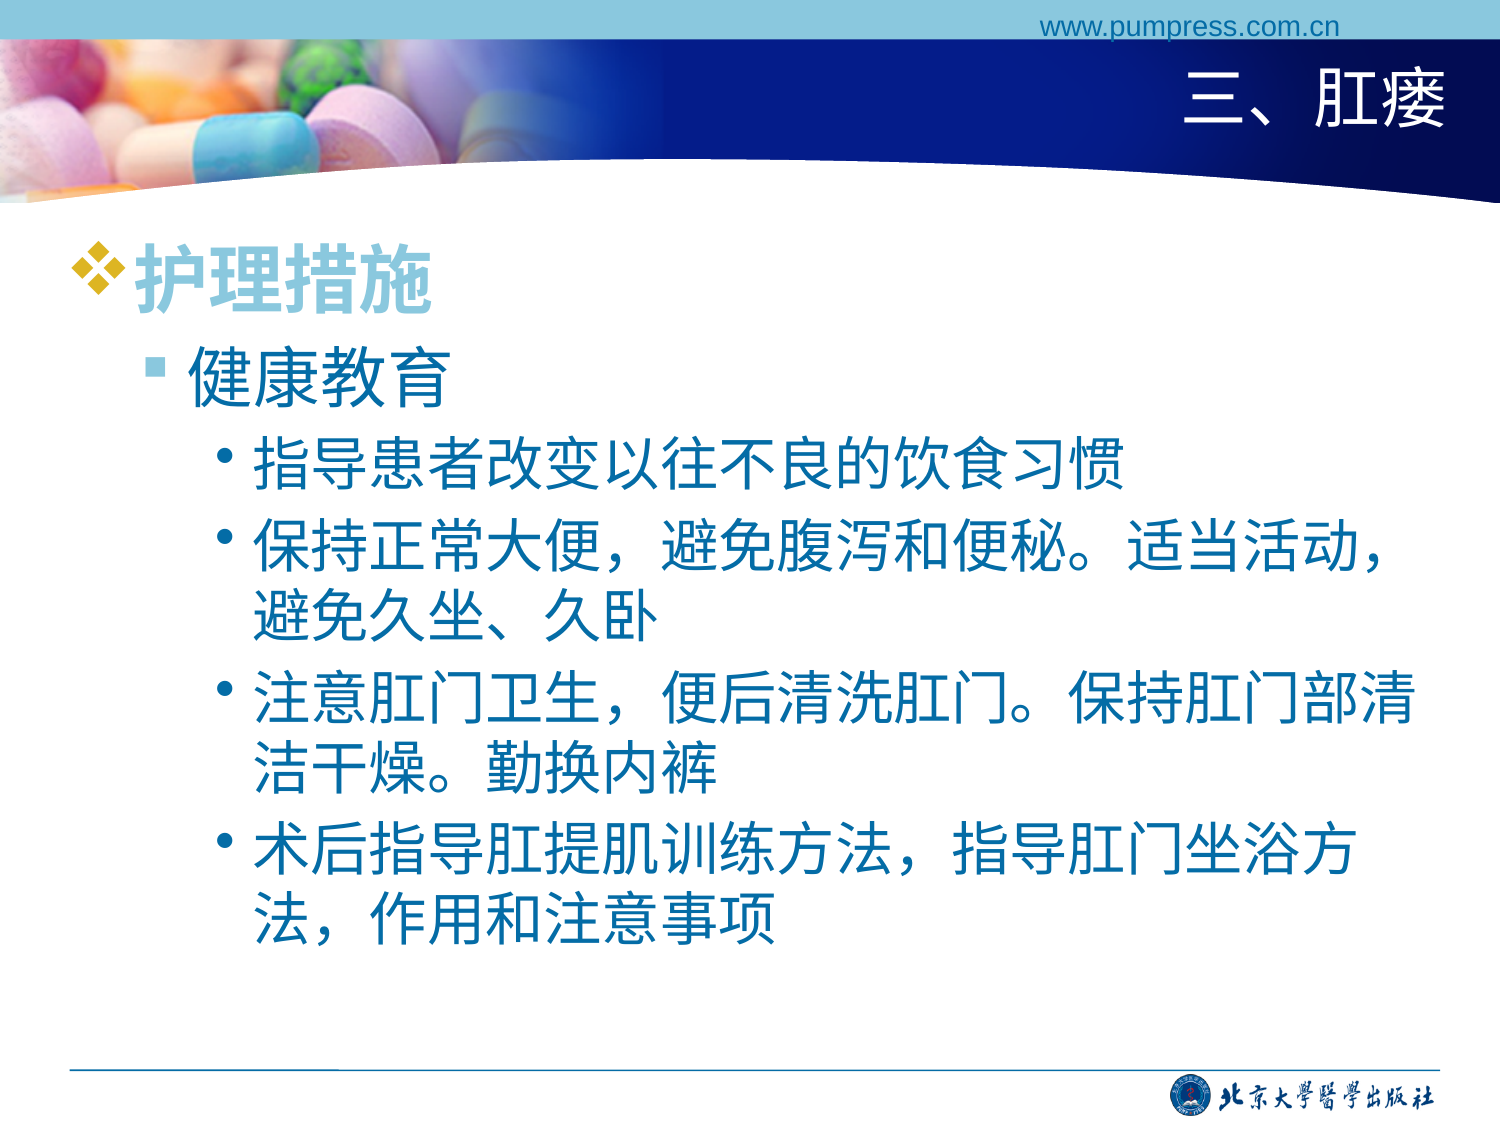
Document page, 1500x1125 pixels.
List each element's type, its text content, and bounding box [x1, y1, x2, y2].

picture [1170, 1074, 1436, 1118]
slide_number www.pumpress.com.cn [1025, 0, 1463, 38]
list 护理措施 健康教育 指导患者改变以往不良的饮食习惯 保持正常大便，避免腹泻和便秘。适当活动，避免久坐、久卧 注意肛门卫生，便后清洗肛门。保持肛门部清洁干燥。勤换内裤 术后指导肛提肌训练方法，指导肛门坐浴方法，作用和注意事项 [49, 224, 1463, 1026]
title 三、肛瘘 [137, 49, 1463, 143]
picture [0, 40, 1500, 203]
